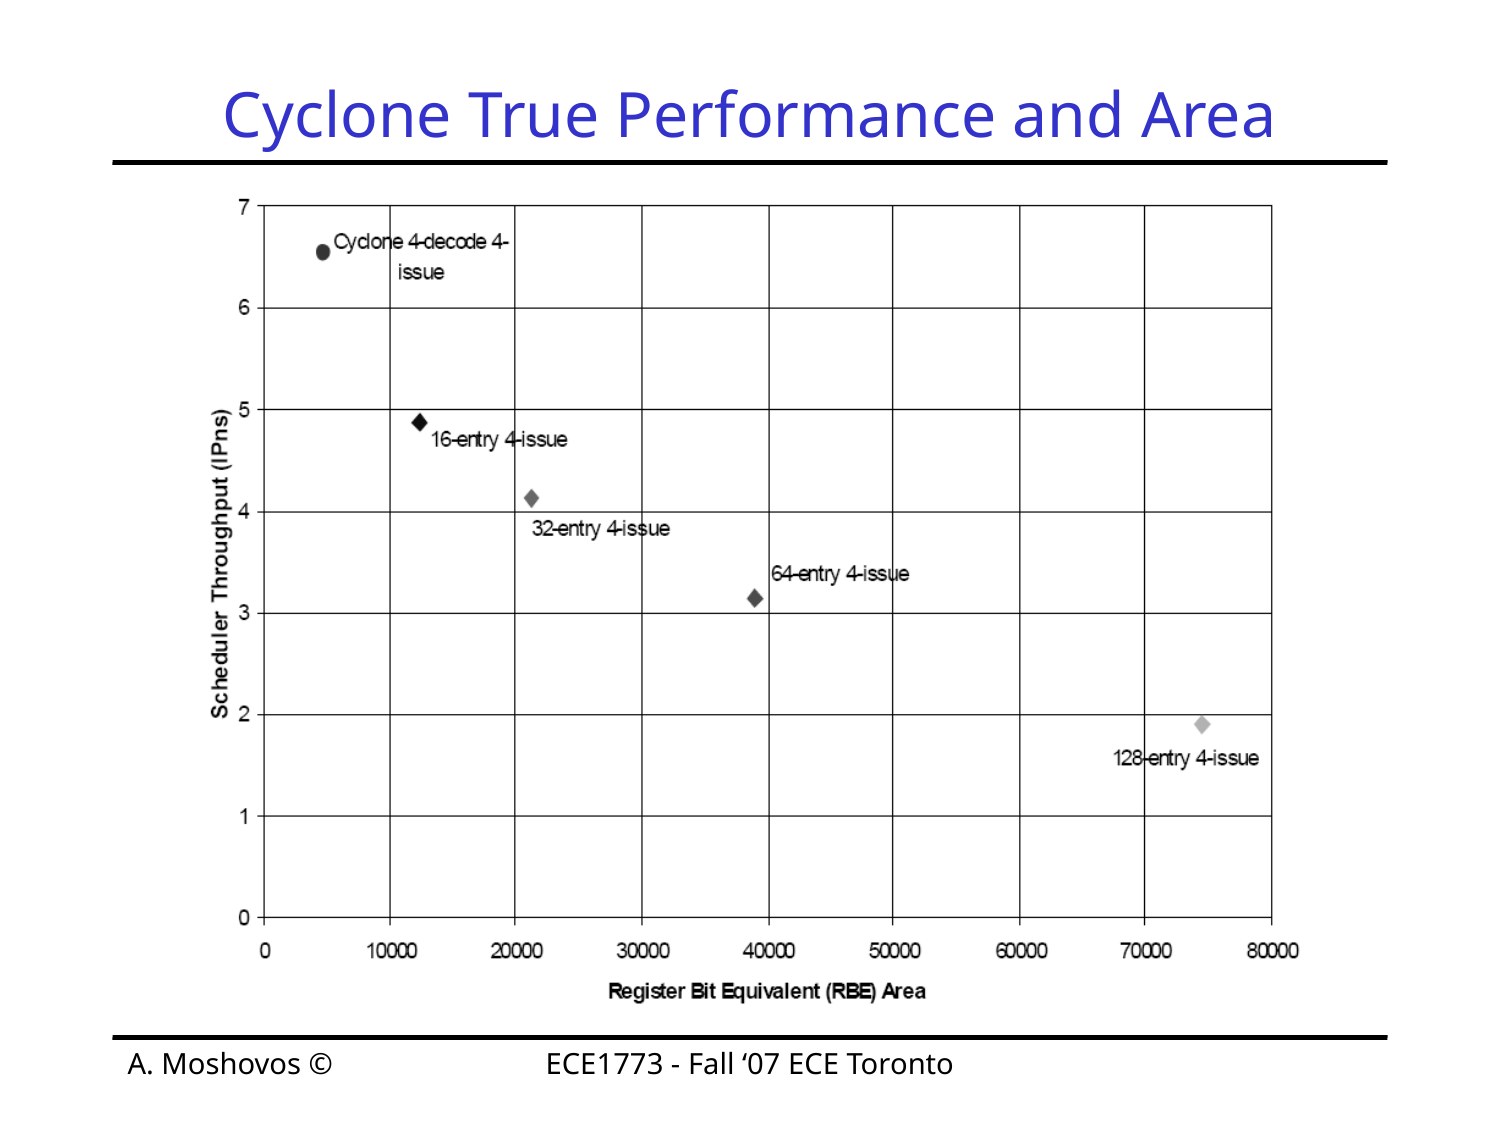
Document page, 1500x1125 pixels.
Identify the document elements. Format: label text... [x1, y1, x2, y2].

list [155, 177, 1325, 1028]
slide_number A. Moshovos © [112, 1037, 426, 1101]
footer ECE1773 - Fall ‘07 ECE Toronto [487, 1037, 1013, 1101]
title Cyclone True Performance and Area [112, 62, 1388, 163]
